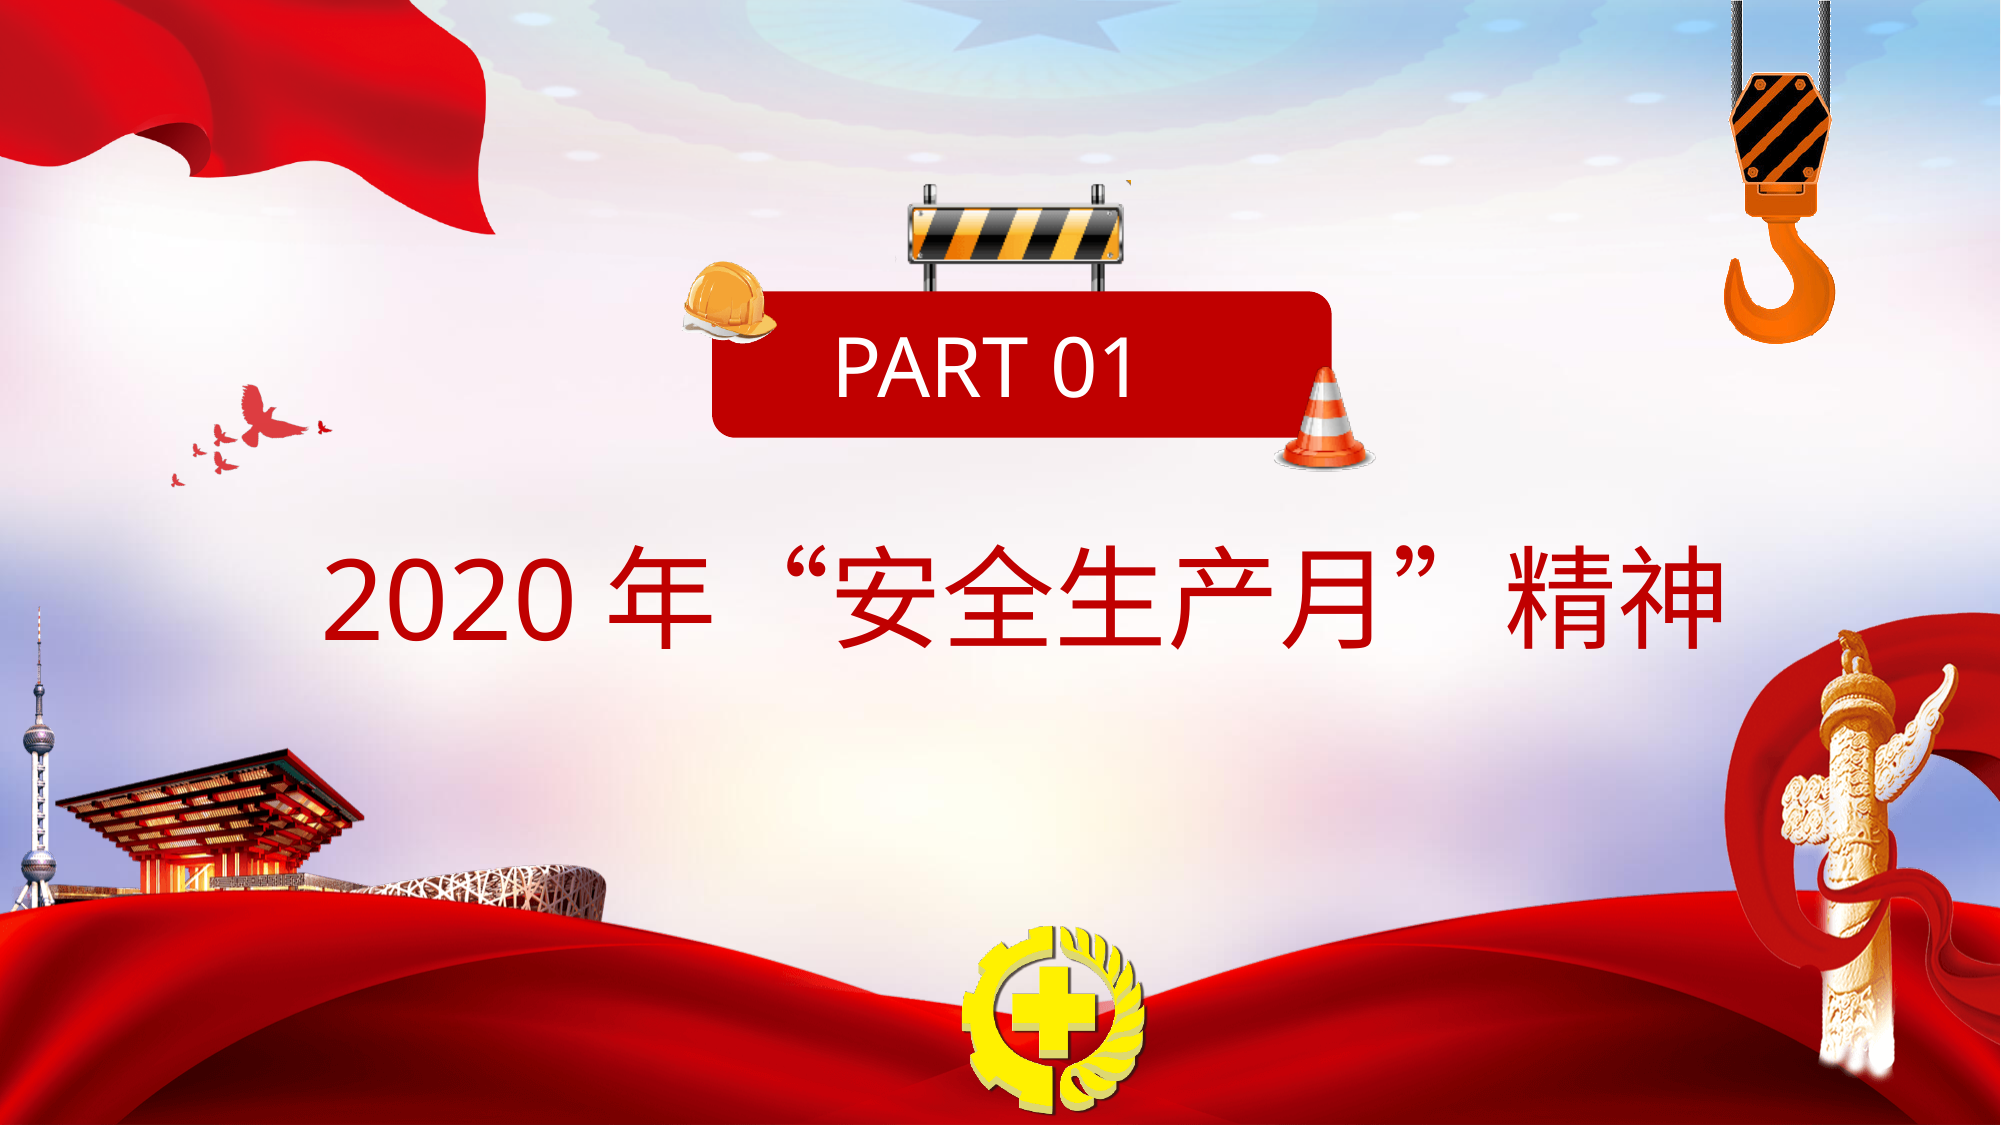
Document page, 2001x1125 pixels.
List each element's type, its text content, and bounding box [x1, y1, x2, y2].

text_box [680, 180, 1380, 477]
picture [0, 0, 2001, 1125]
text_box 2020年“安全生产月”精神 [250, 520, 1800, 575]
